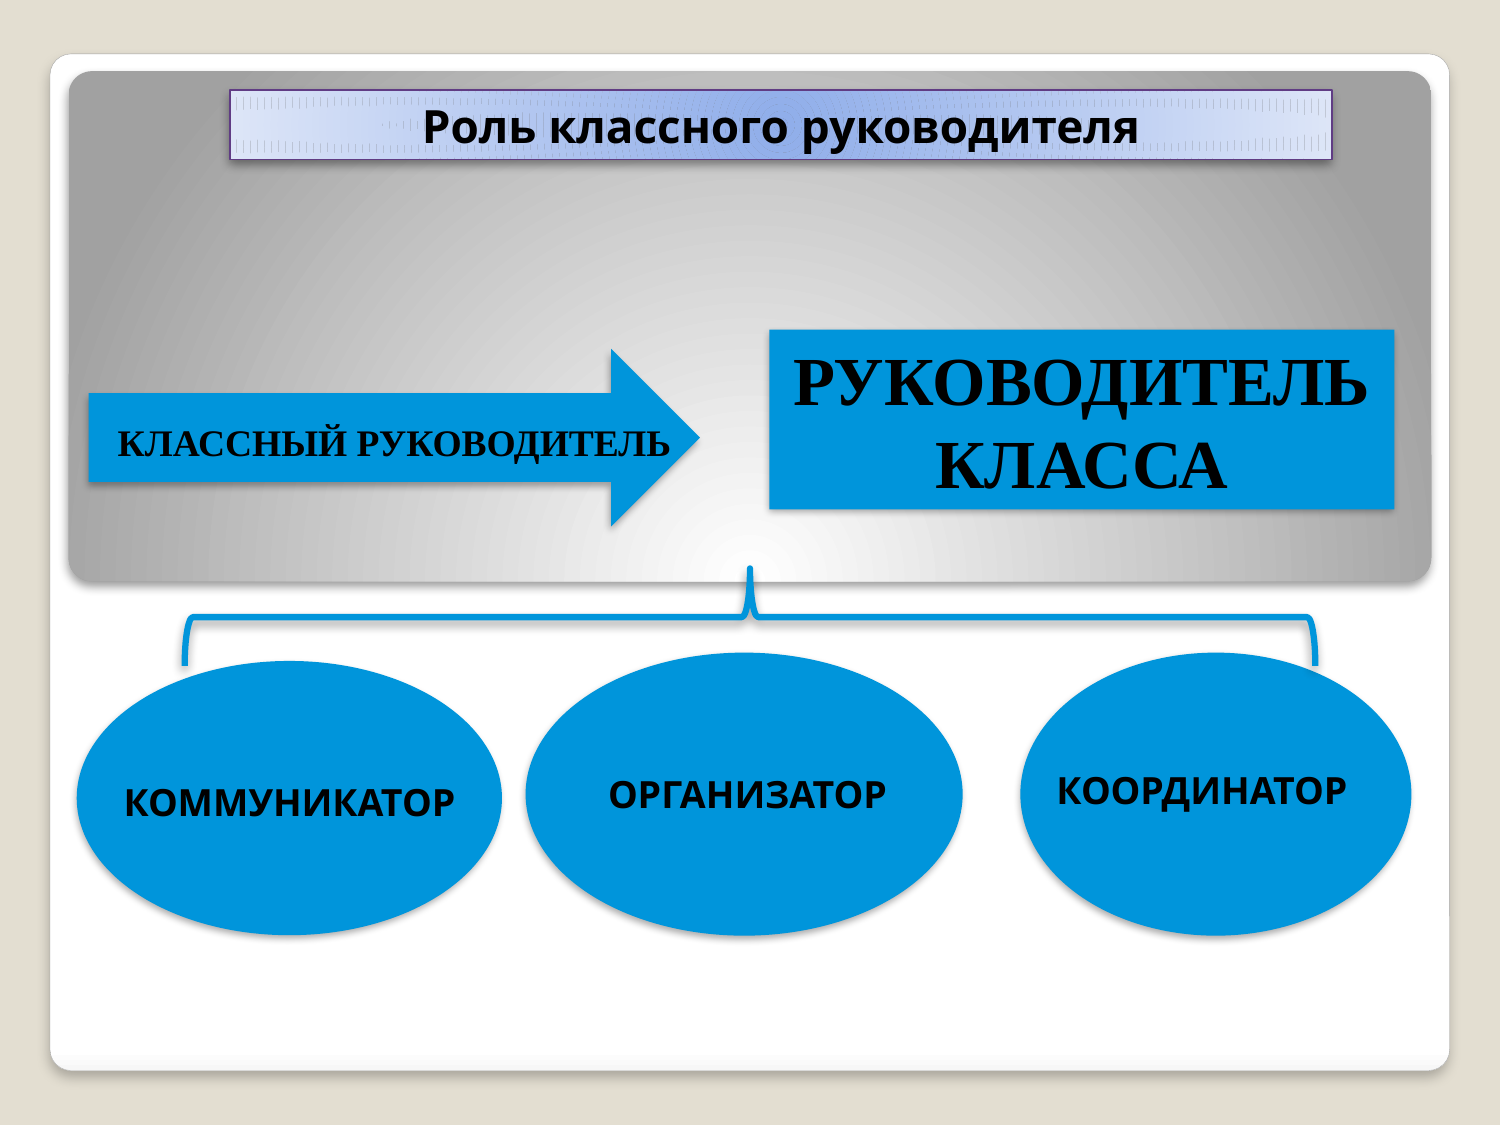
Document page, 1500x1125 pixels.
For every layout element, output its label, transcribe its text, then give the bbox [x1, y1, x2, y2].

text_box ОРГАНИЗАТОР [572, 763, 923, 823]
text_box РУКОВОДИТЕЛЬ КЛАССА [769, 329, 1395, 510]
text_box КООРДИНАТОР [1041, 760, 1412, 858]
text_box [525, 678, 963, 936]
text_box КЛАССНЫЙ РУКОВОДИТЕЛЬ [102, 411, 764, 471]
text_box КОММУНИКАТОР [88, 771, 491, 832]
text_box [76, 678, 502, 936]
text_box [85, 345, 679, 530]
text_box Роль классного руководителя [229, 89, 1333, 160]
text_box [1020, 674, 1406, 936]
text_box [181, 565, 1319, 666]
